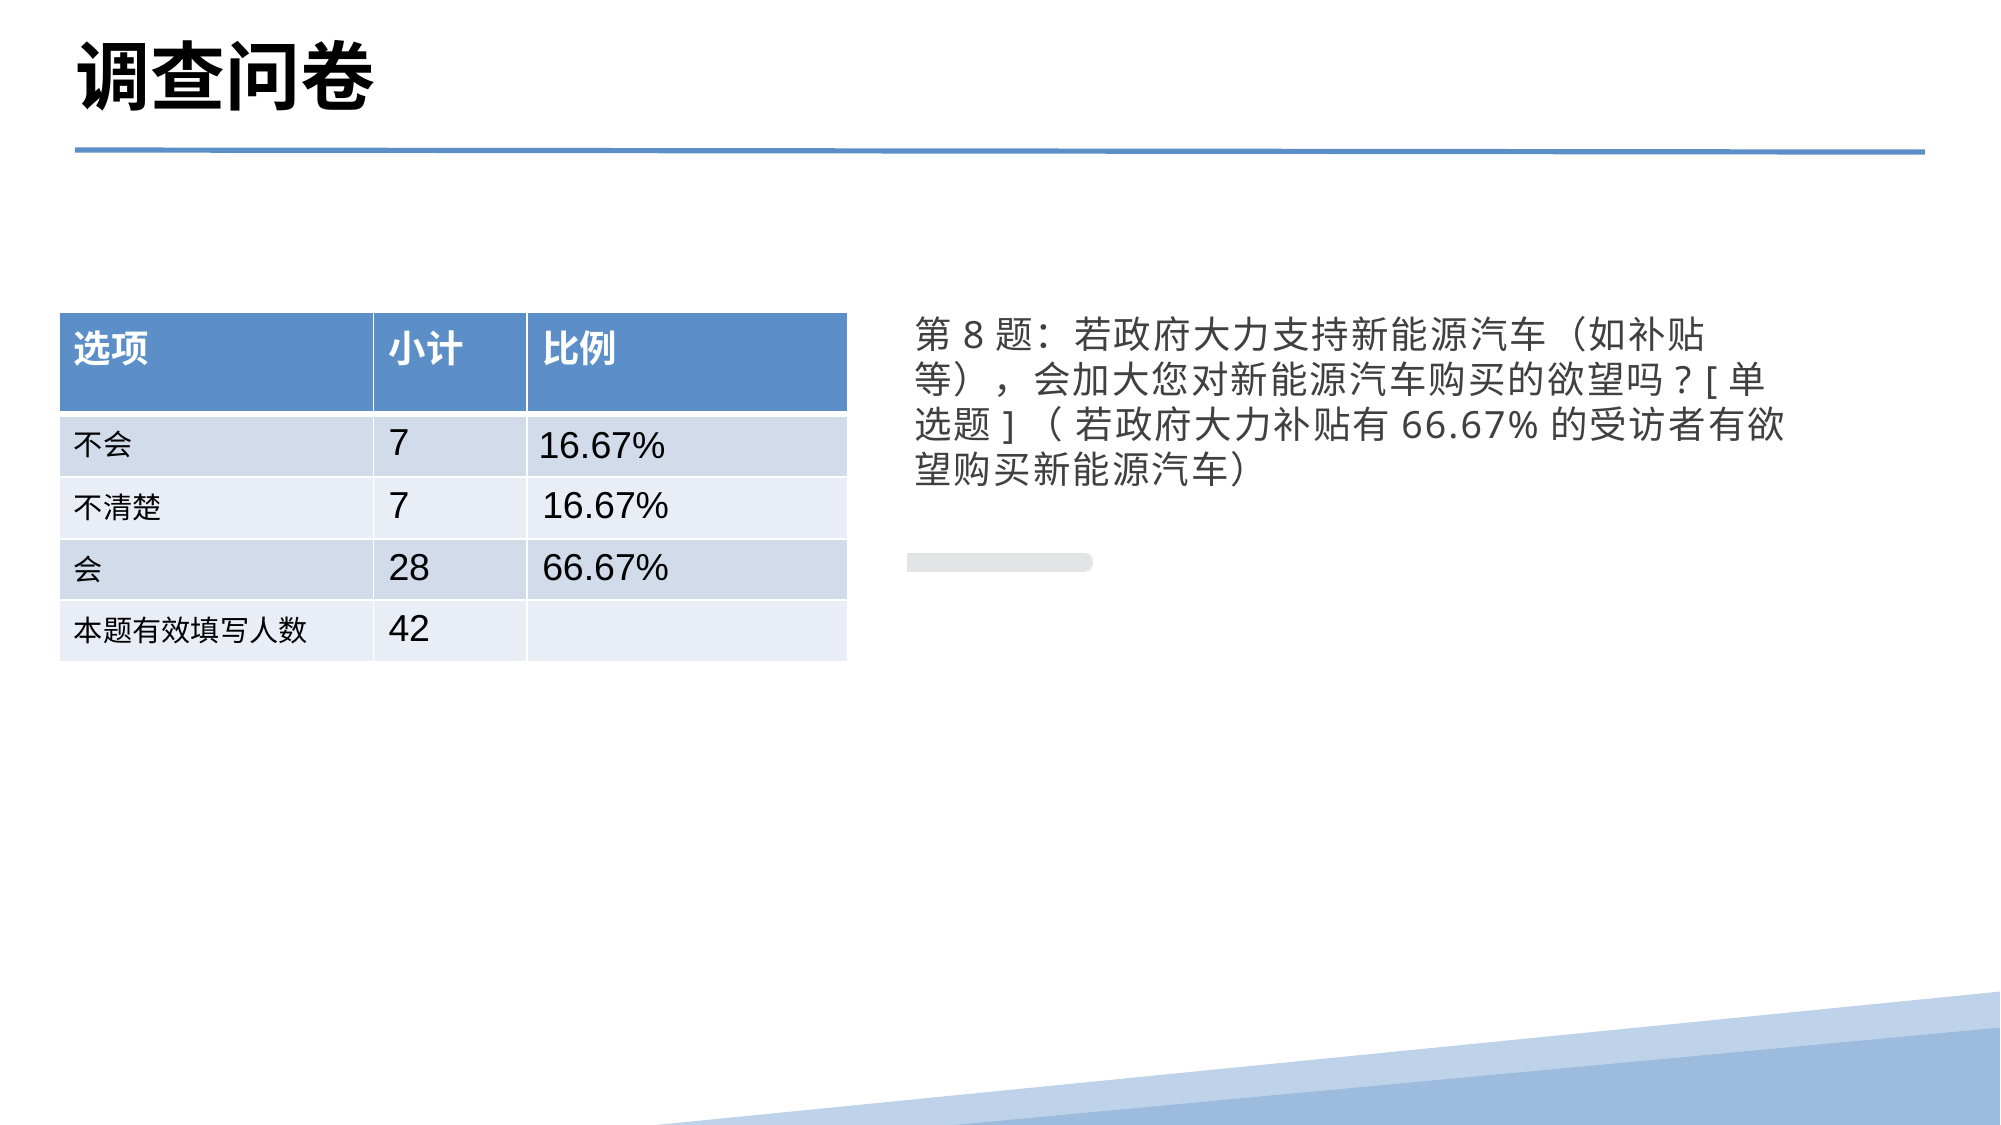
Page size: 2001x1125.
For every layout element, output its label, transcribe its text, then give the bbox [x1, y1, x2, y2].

table_cell 42 [374, 601, 526, 661]
text_box 调查问卷 [75, 24, 1925, 125]
table_cell 28 [374, 540, 526, 599]
table_cell 会 [60, 540, 373, 599]
table_cell 本题有效填写人数 [60, 601, 373, 661]
table_cell 66.67% [528, 540, 847, 599]
table_cell 不清楚 [60, 478, 373, 538]
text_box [656, 991, 2000, 1125]
picture [906, 553, 1093, 572]
table_cell 不会 [60, 417, 373, 476]
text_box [74, 149, 1925, 153]
table_header 比例 [528, 313, 847, 411]
table_cell 16.67% [528, 417, 847, 476]
table_cell [528, 601, 847, 661]
table_cell 7 [374, 417, 526, 476]
table_header 选项 [60, 313, 373, 411]
table_cell 7 [374, 478, 526, 538]
text_box 第8题：若政府大力支持新能源汽车（如补贴等），会加大您对新能源汽车购买的欲望吗? [单选题]（ 若政府大力补贴有66.67%的受访者有欲望购买新能源汽车） [904, 306, 1809, 969]
table_cell 16.67% [528, 478, 847, 538]
table_header 小计 [374, 313, 526, 411]
